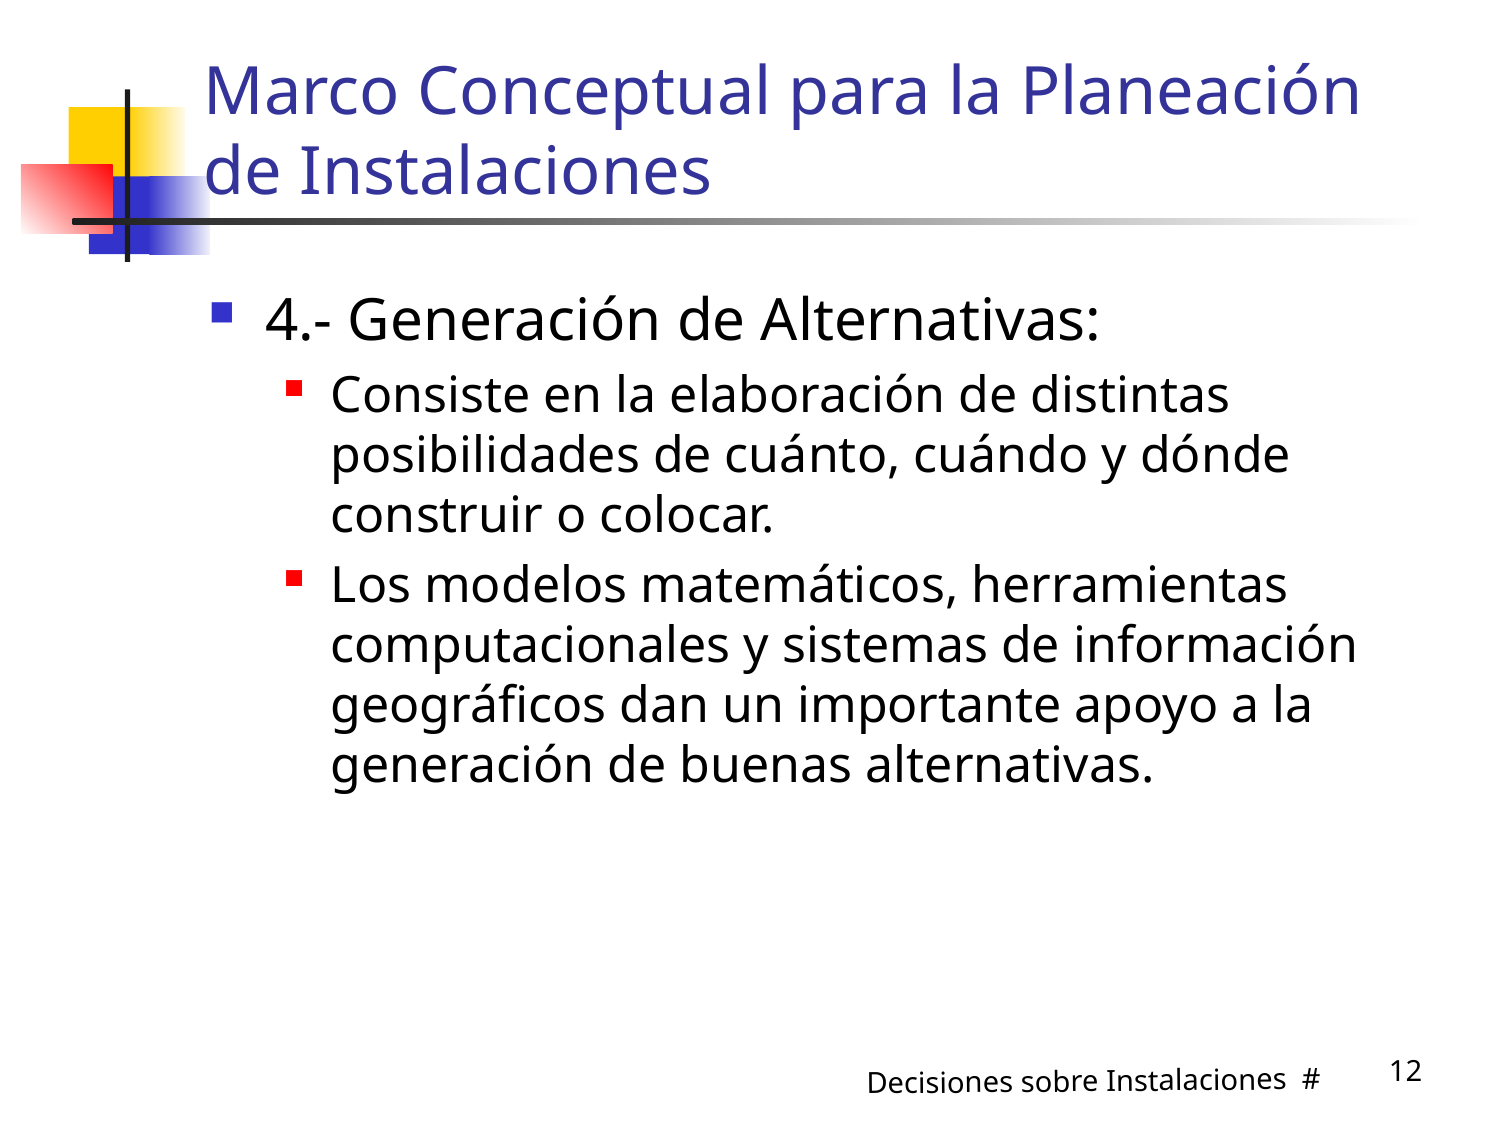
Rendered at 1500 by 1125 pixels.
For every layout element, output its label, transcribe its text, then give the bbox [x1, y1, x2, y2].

title Marco Conceptual para la Planeación de Instalaciones [188, 27, 1468, 216]
footer Decisiones sobre Instalaciones # [773, 1028, 1414, 1110]
list 4.- Generación de Alternativas: Consiste en la elaboración de distintas posibilidades de cuánto, cuándo y dónde construir o colocar. Los modelos matemáticos, herramientas computacionales y sistemas de información geográficos dan un importante apoyo a la generación de buenas alternativas. [193, 274, 1470, 1007]
slide_number 12 [1124, 1024, 1438, 1101]
